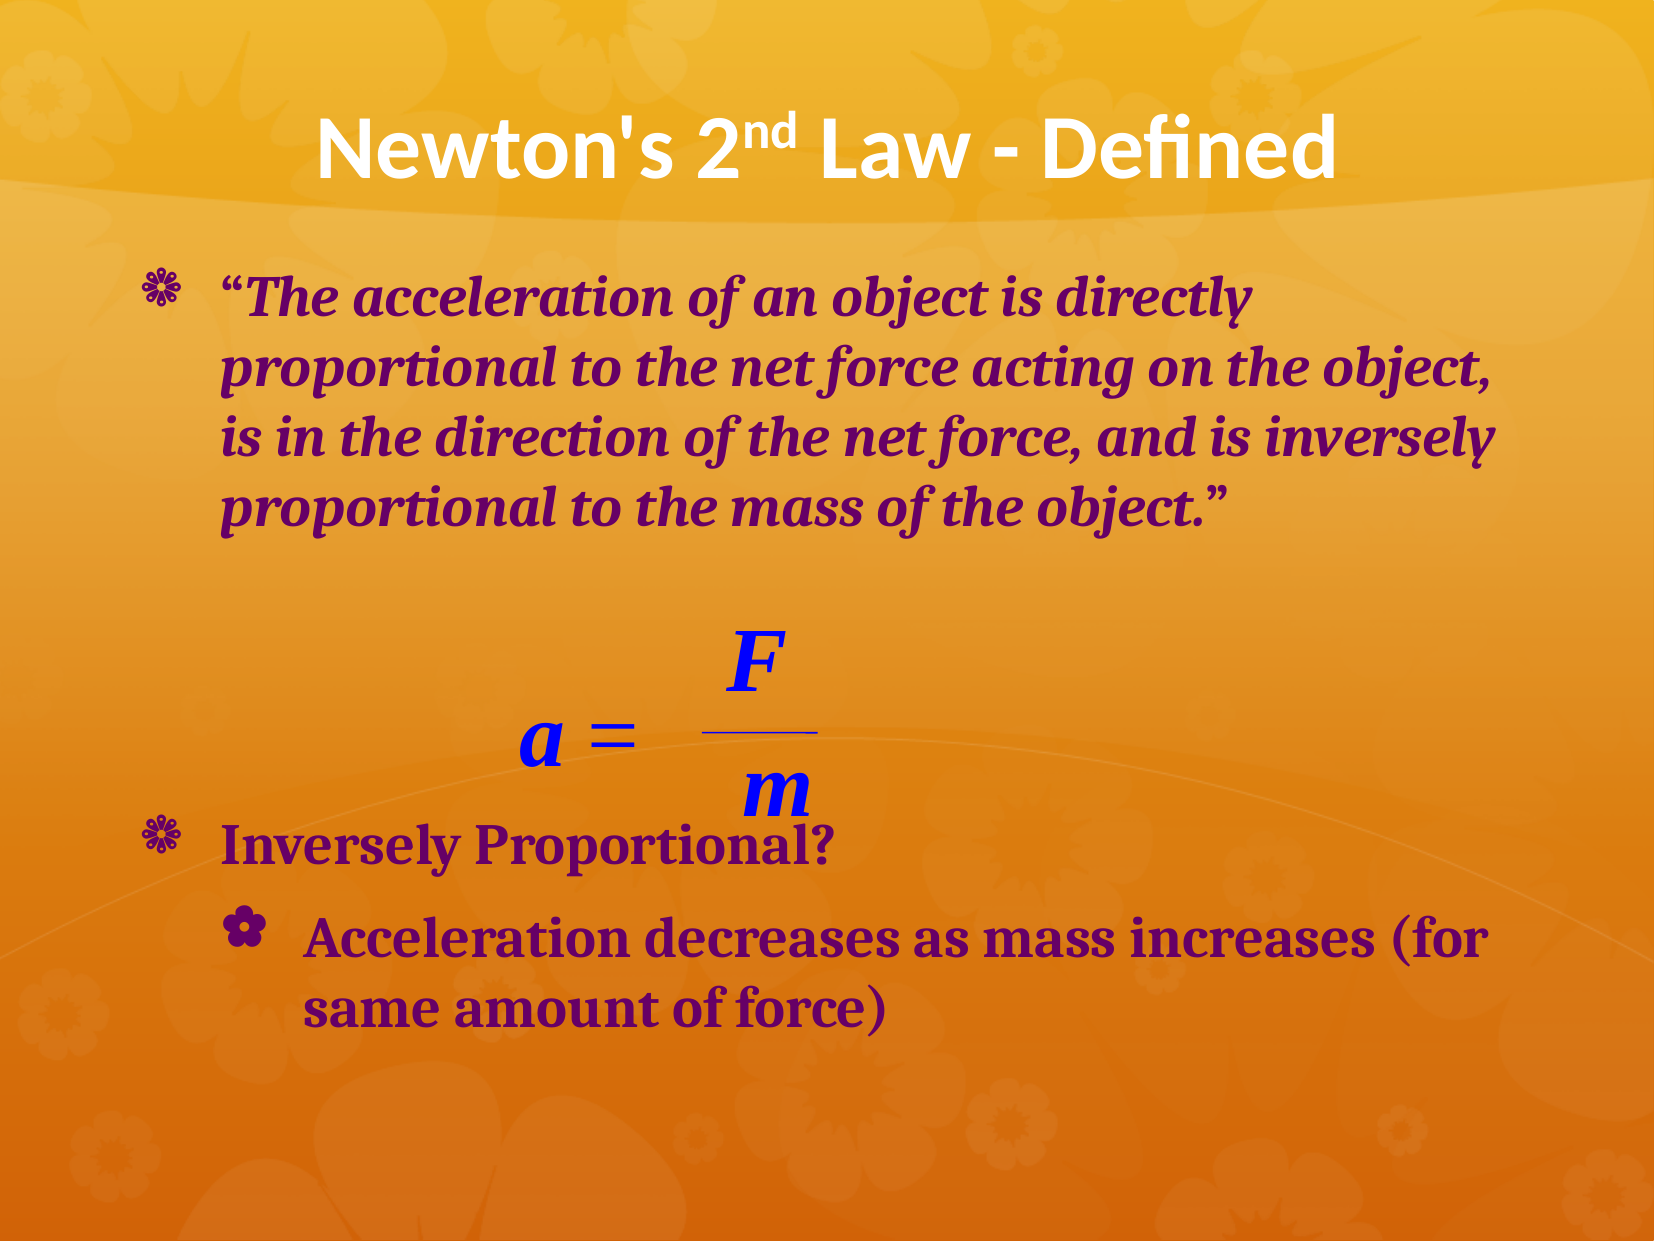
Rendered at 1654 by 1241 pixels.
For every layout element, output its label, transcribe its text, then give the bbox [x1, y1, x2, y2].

picture [0, 0, 1654, 1240]
text_box F [726, 607, 785, 712]
text_box m [742, 733, 814, 837]
text_box a = [519, 682, 663, 787]
list “The acceleration of an object is directly proportional to the net force acting on the object, is in the direction of the net force, and is inversely proportional to the mass of the object.” Inversely Proportional? Acceleration decreases as mass increases (for same amount of force) [121, 250, 1534, 1048]
title Newton's 2nd Law - Defined [121, 35, 1534, 250]
